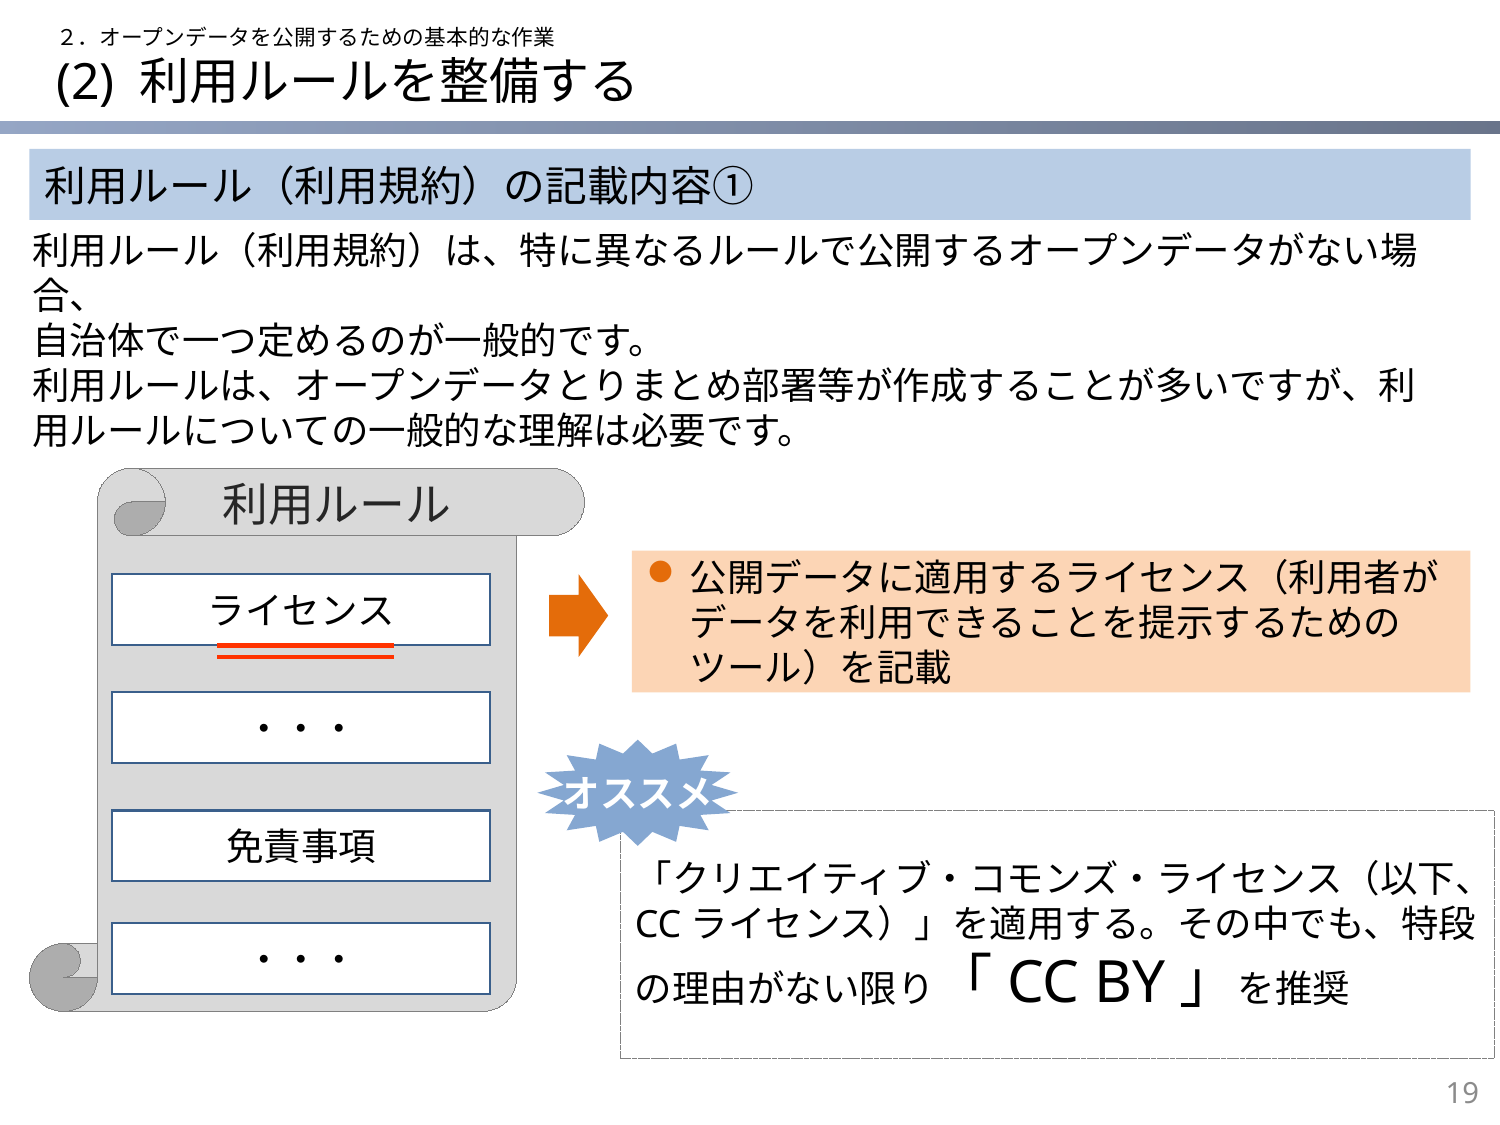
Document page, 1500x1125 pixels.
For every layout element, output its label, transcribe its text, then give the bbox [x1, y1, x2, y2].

text_box オススメ [533, 738, 742, 848]
title (2) 利用ルールを整備する [41, 58, 1459, 119]
slide_number 18 [1411, 1070, 1495, 1118]
text_box 公開データに適用するライセンス（利用者がデータを利用できることを提示するためのツール）を記載 [631, 550, 1472, 693]
text_box [573, 476, 585, 528]
text_box [29, 488, 517, 1012]
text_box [217, 645, 395, 657]
text_box 免責事項 [111, 809, 491, 882]
text_box 利用ルール [100, 467, 573, 539]
text_box 利用ルール（利用規約）の記載内容① [28, 148, 1472, 221]
text_box 「クリエイティブ・コモンズ・ライセンス（以下、CCライセンス）」を適用する。その中でも、特段の理由がない限り「CC BY」を推奨 [620, 810, 1495, 1059]
text_box ライセンス [111, 573, 491, 646]
text_box [548, 571, 610, 661]
text_box 利用ルール（利用規約）は、特に異なるルールで公開するオープンデータがない場合、 自治体で一つ定めるのが一般的です。 利用ルールは、オープンデータとりまとめ部署等が作成することが多いですが、利用ルールについての一般的な理解は必要です。 [17, 219, 1459, 338]
text_box ・・・ [111, 922, 491, 995]
text_box ２．オープンデータを公開するための基本的な作業 [41, 19, 1471, 58]
text_box ・・・ [111, 691, 491, 764]
